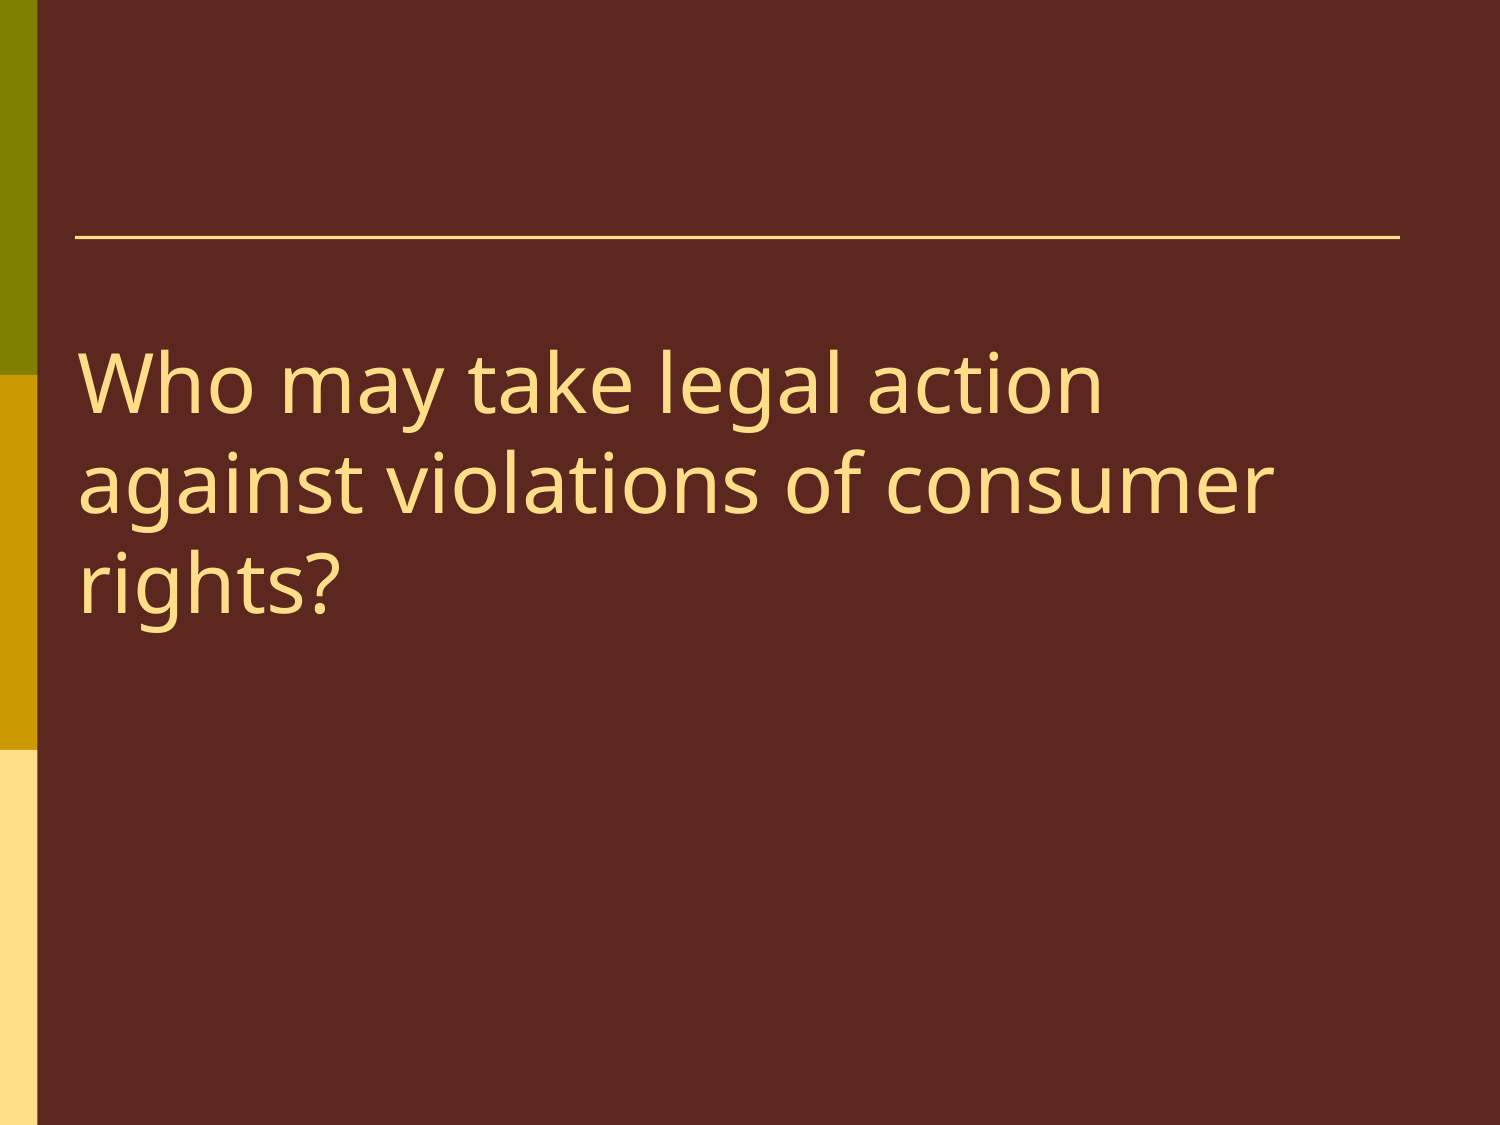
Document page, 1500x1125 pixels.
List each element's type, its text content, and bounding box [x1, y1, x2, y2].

title Who may take legal action against violations of consumer rights? [62, 450, 1413, 638]
